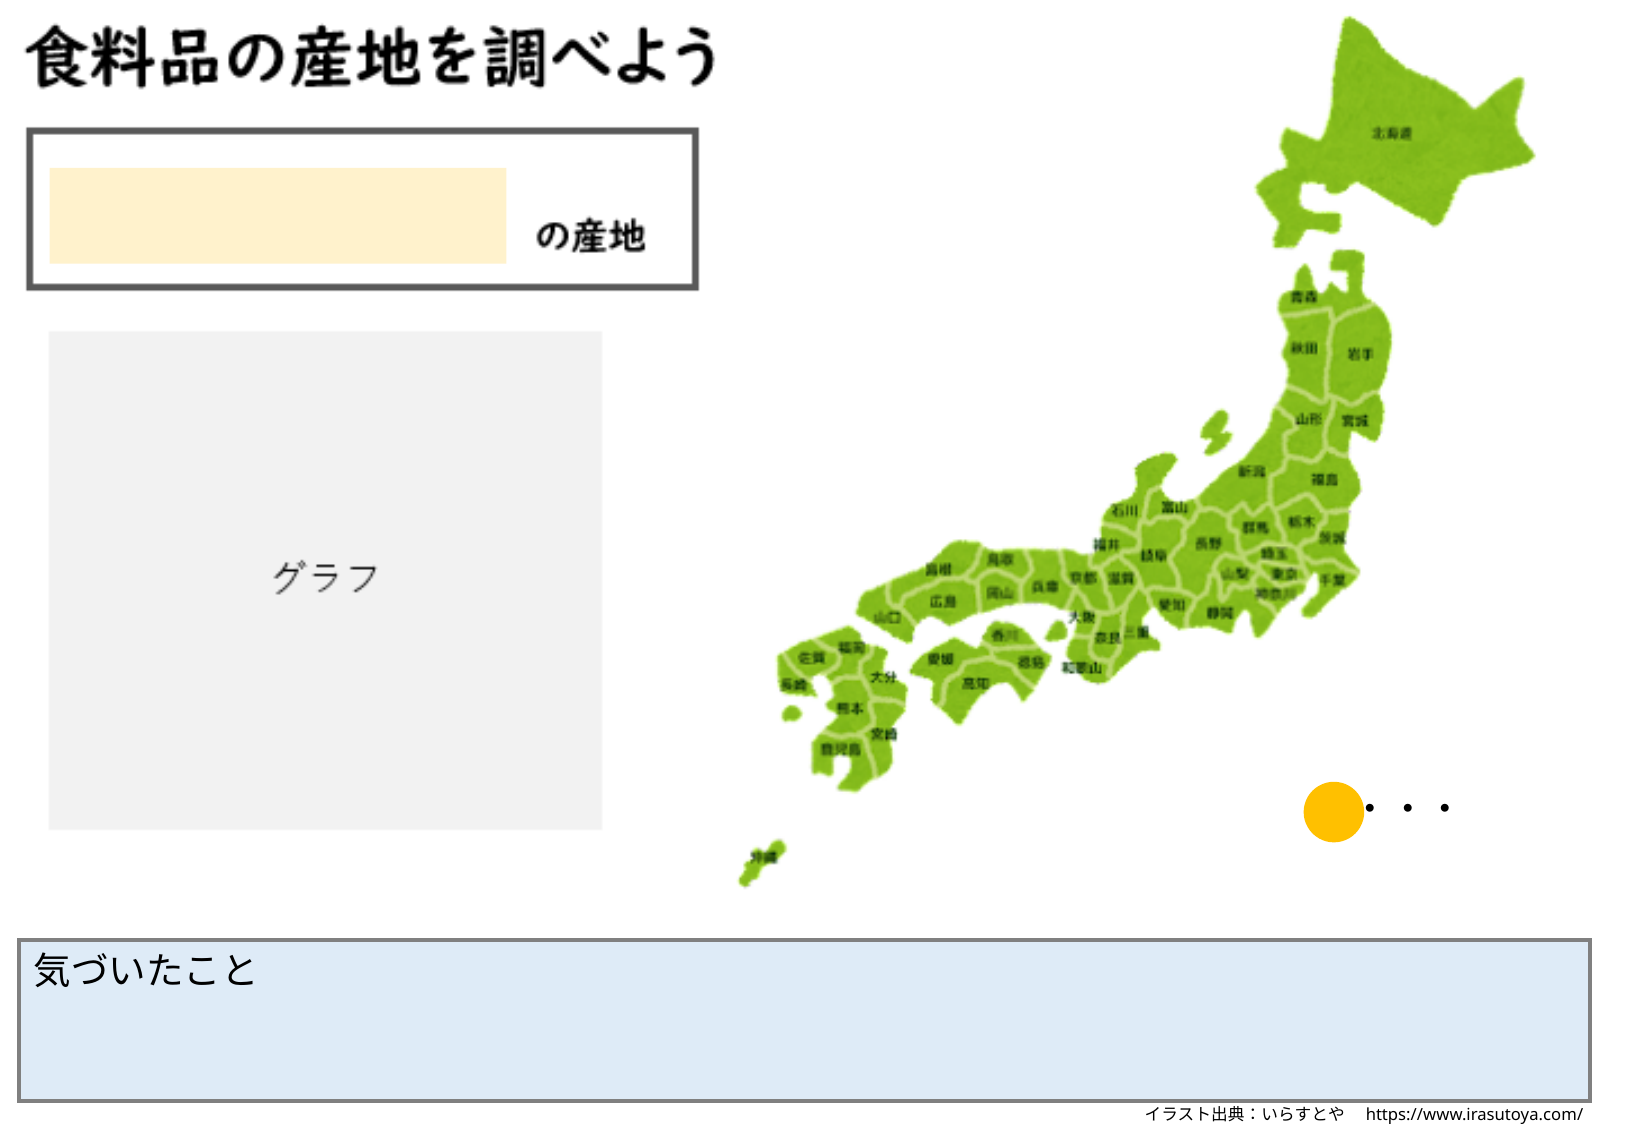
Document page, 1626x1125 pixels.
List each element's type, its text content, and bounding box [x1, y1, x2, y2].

text_box 気づいたこと [18, 939, 1591, 1102]
text_box イラスト出典：いらすとや https://www.irasutoya.com/ [1129, 1096, 1621, 1125]
text_box ・・・ [1336, 777, 1479, 838]
text_box [49, 167, 507, 265]
text_box [1302, 780, 1352, 844]
picture [0, 0, 1626, 1125]
